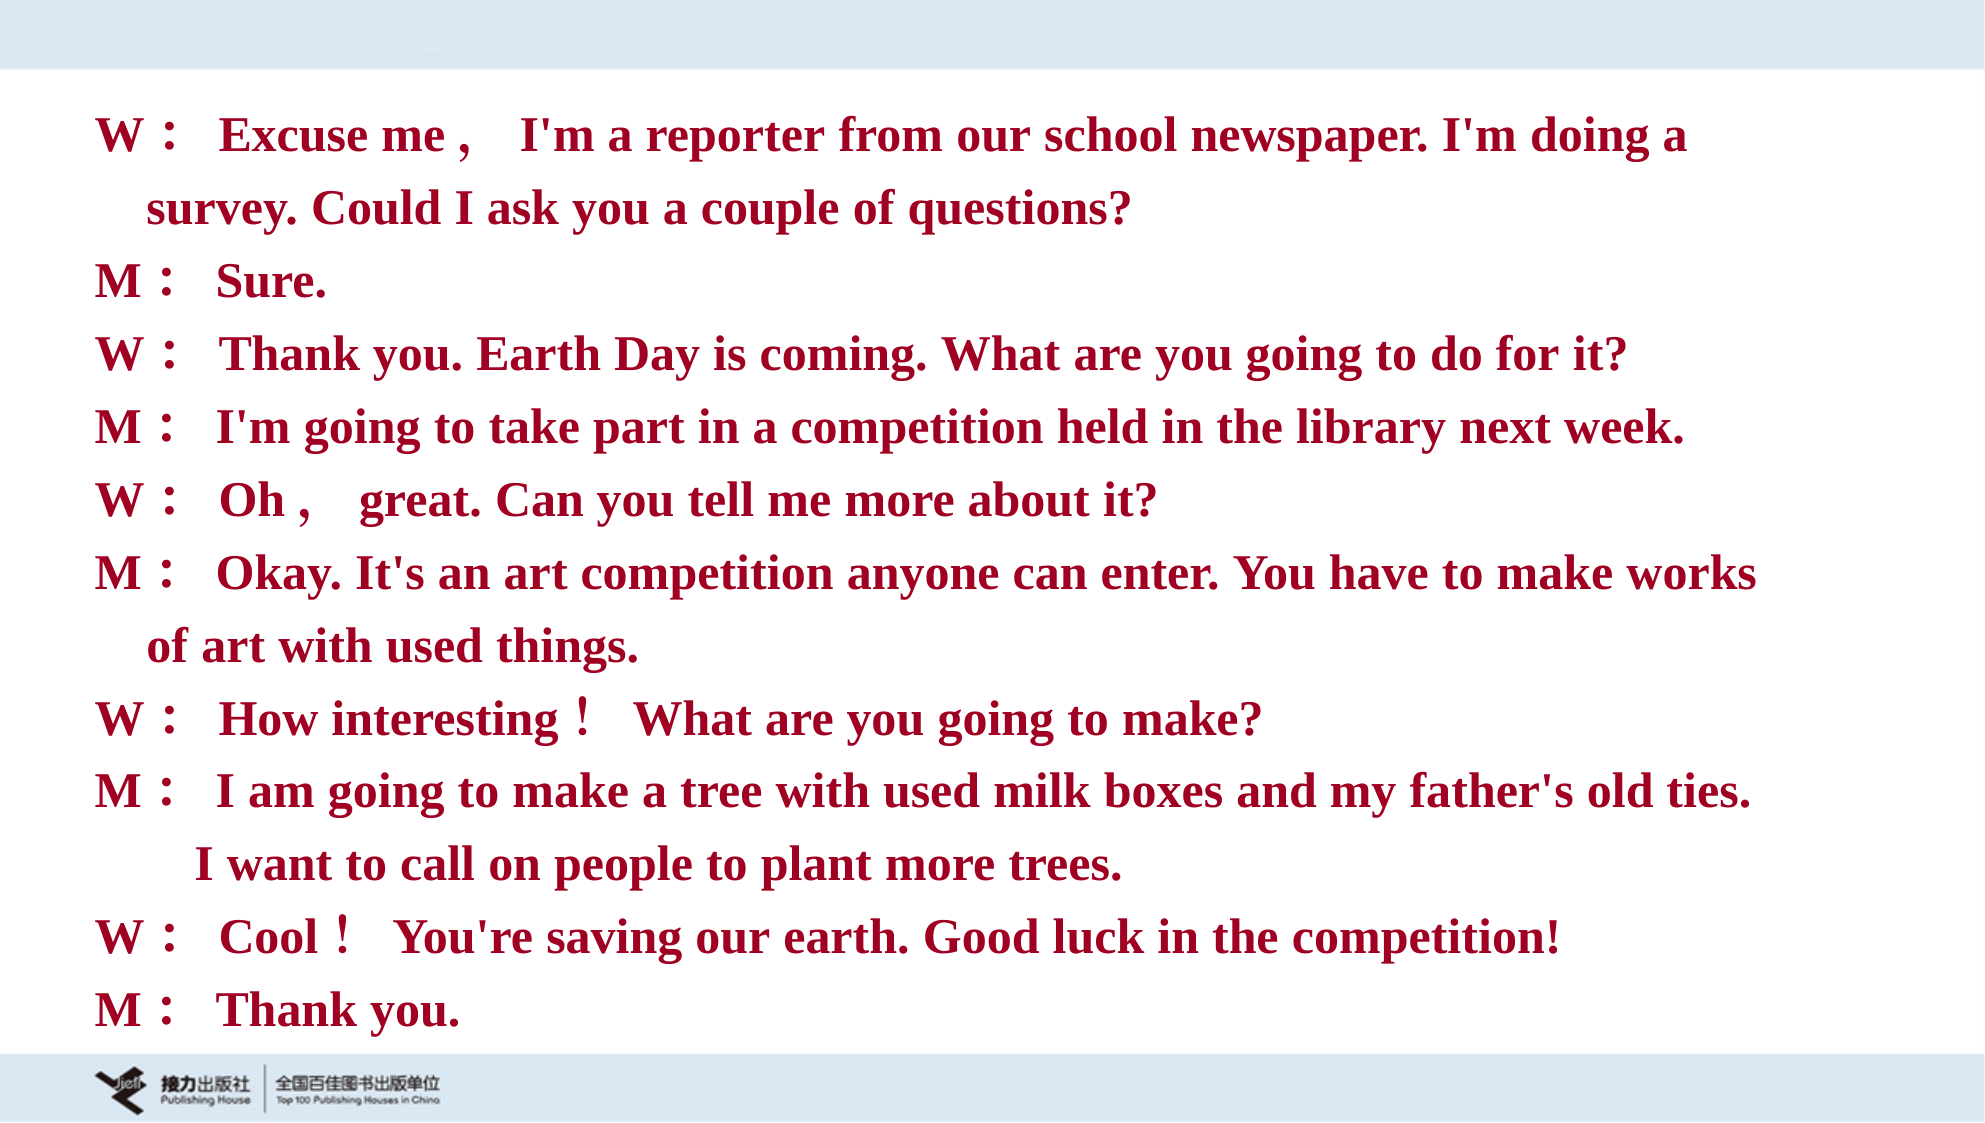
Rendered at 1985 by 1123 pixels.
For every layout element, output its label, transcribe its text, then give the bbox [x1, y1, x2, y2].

picture [0, 0, 1985, 1122]
text_box W：Excuse me，I'm a reporter from our school newspaper. I'm doing a survey. Could I ask you a couple of questions? M：Sure. W：Thank you. Earth Day is coming. What are you going to do for it? M：I'm going to take part in a competition held in the library next week. W：Oh，great. Can you tell me more about it? M：Okay. It's an art competition anyone can enter. You have to make works of art with used things. W：How interesting！What are you going to make? M：I am going to make a tree with used milk boxes and my father's old ties. I want to call on people to plant more trees. W：Cool！You're saving our earth. Good luck in the competition! M：Thank you. [94, 88, 1892, 1037]
